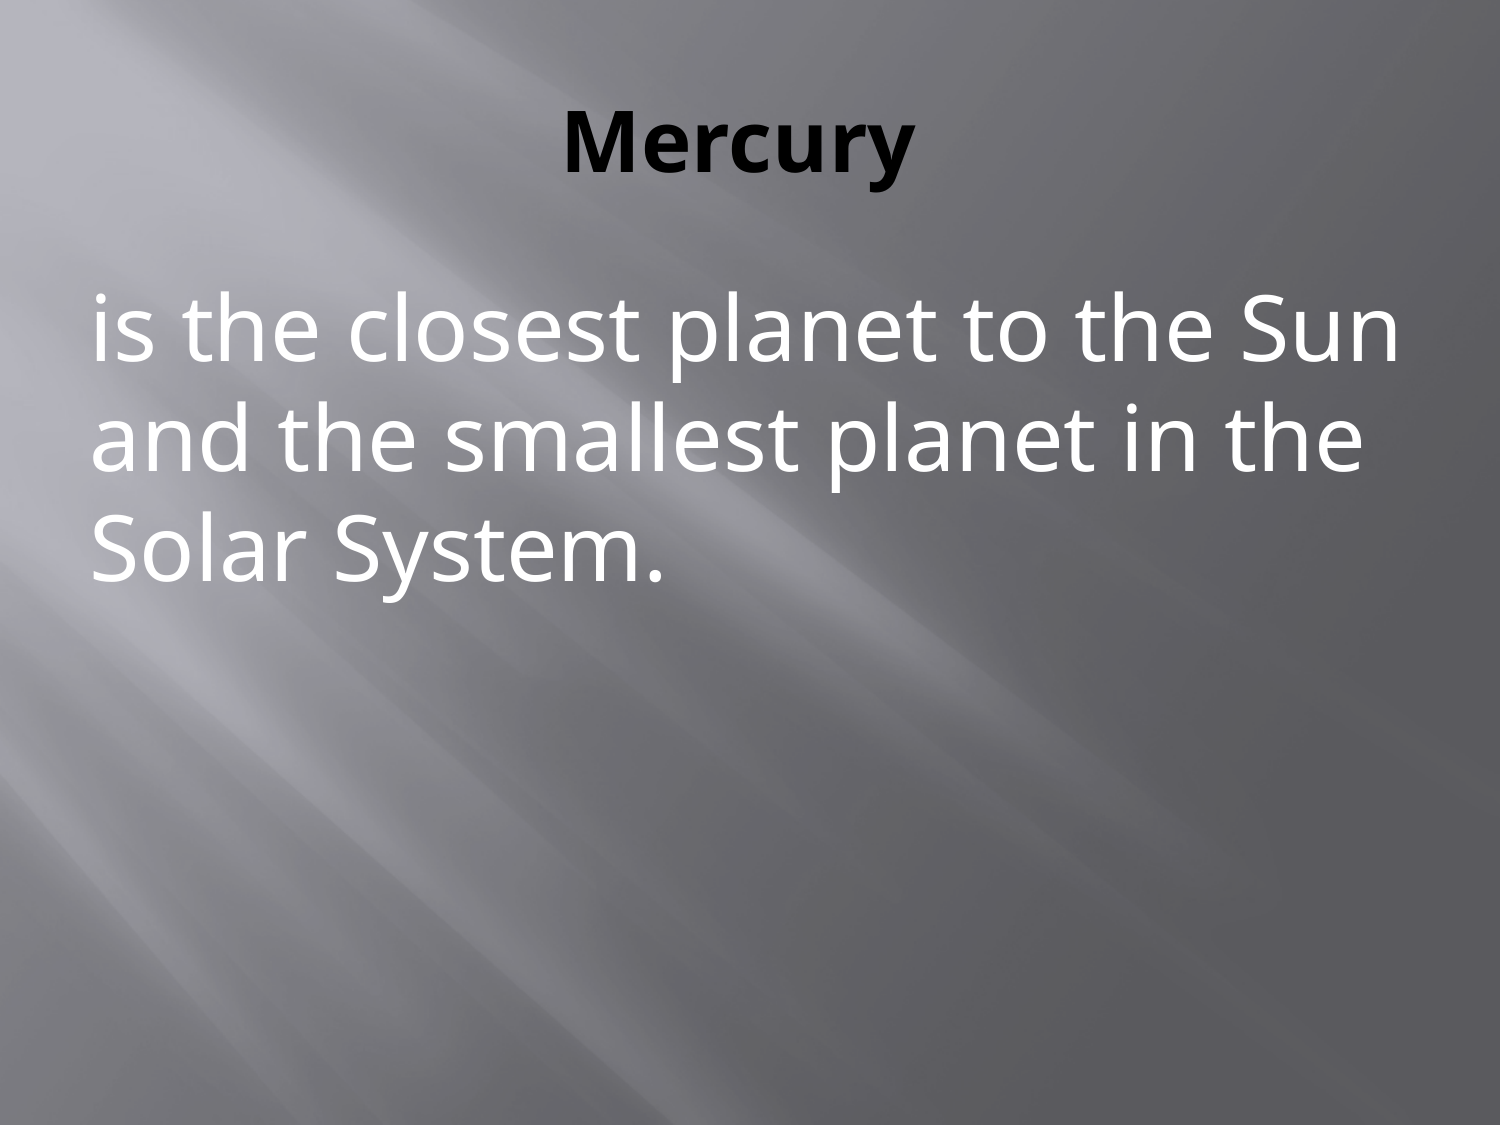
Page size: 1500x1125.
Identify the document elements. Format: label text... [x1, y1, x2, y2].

list is the closest planet to the Sun and the smallest planet in the Solar System. [75, 262, 1425, 1035]
title Mercury [75, 45, 1425, 233]
